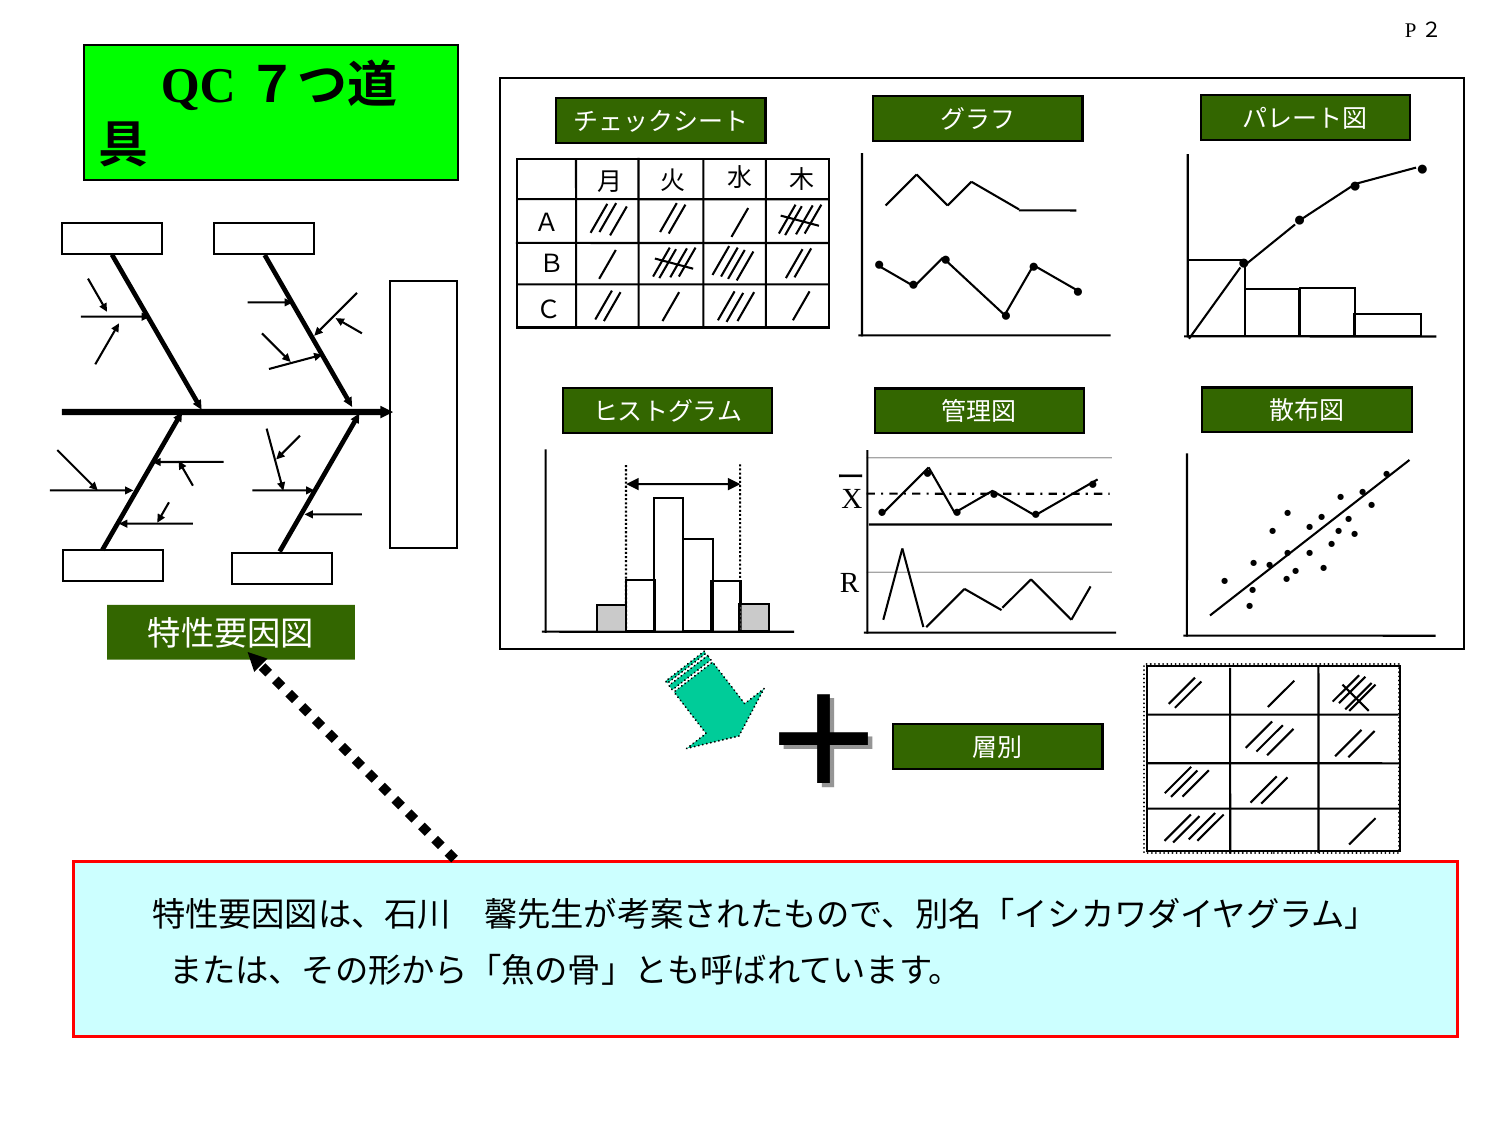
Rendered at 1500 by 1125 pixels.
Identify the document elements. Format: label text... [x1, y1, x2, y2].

text_box パレート図 [1200, 95, 1411, 140]
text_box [515, 153, 834, 332]
text_box グラフ [873, 96, 1083, 142]
text_box ヒストグラム [563, 388, 773, 433]
text_box QC７つ道具 [83, 44, 458, 180]
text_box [1183, 147, 1455, 342]
text_box [500, 77, 1465, 649]
text_box [247, 652, 455, 860]
text_box 散布図 [1202, 387, 1412, 433]
text_box 層別 [907, 723, 1103, 769]
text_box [49, 222, 458, 585]
text_box P２ [1390, 9, 1500, 50]
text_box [858, 152, 1111, 337]
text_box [541, 449, 795, 633]
text_box チェックシート [556, 98, 766, 144]
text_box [1146, 665, 1401, 854]
text_box [665, 651, 745, 749]
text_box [816, 449, 1124, 634]
text_box 管理図 [874, 388, 1085, 434]
text_box ＋ [745, 653, 903, 819]
text_box 特性要因図 [107, 604, 355, 660]
text_box 特性要因図は、石川 馨先生が考案されたもので、別名「イシカワダイヤグラム」 または、その形から「魚の骨」とも呼ばれています。 [73, 861, 1458, 1037]
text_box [1183, 443, 1436, 637]
